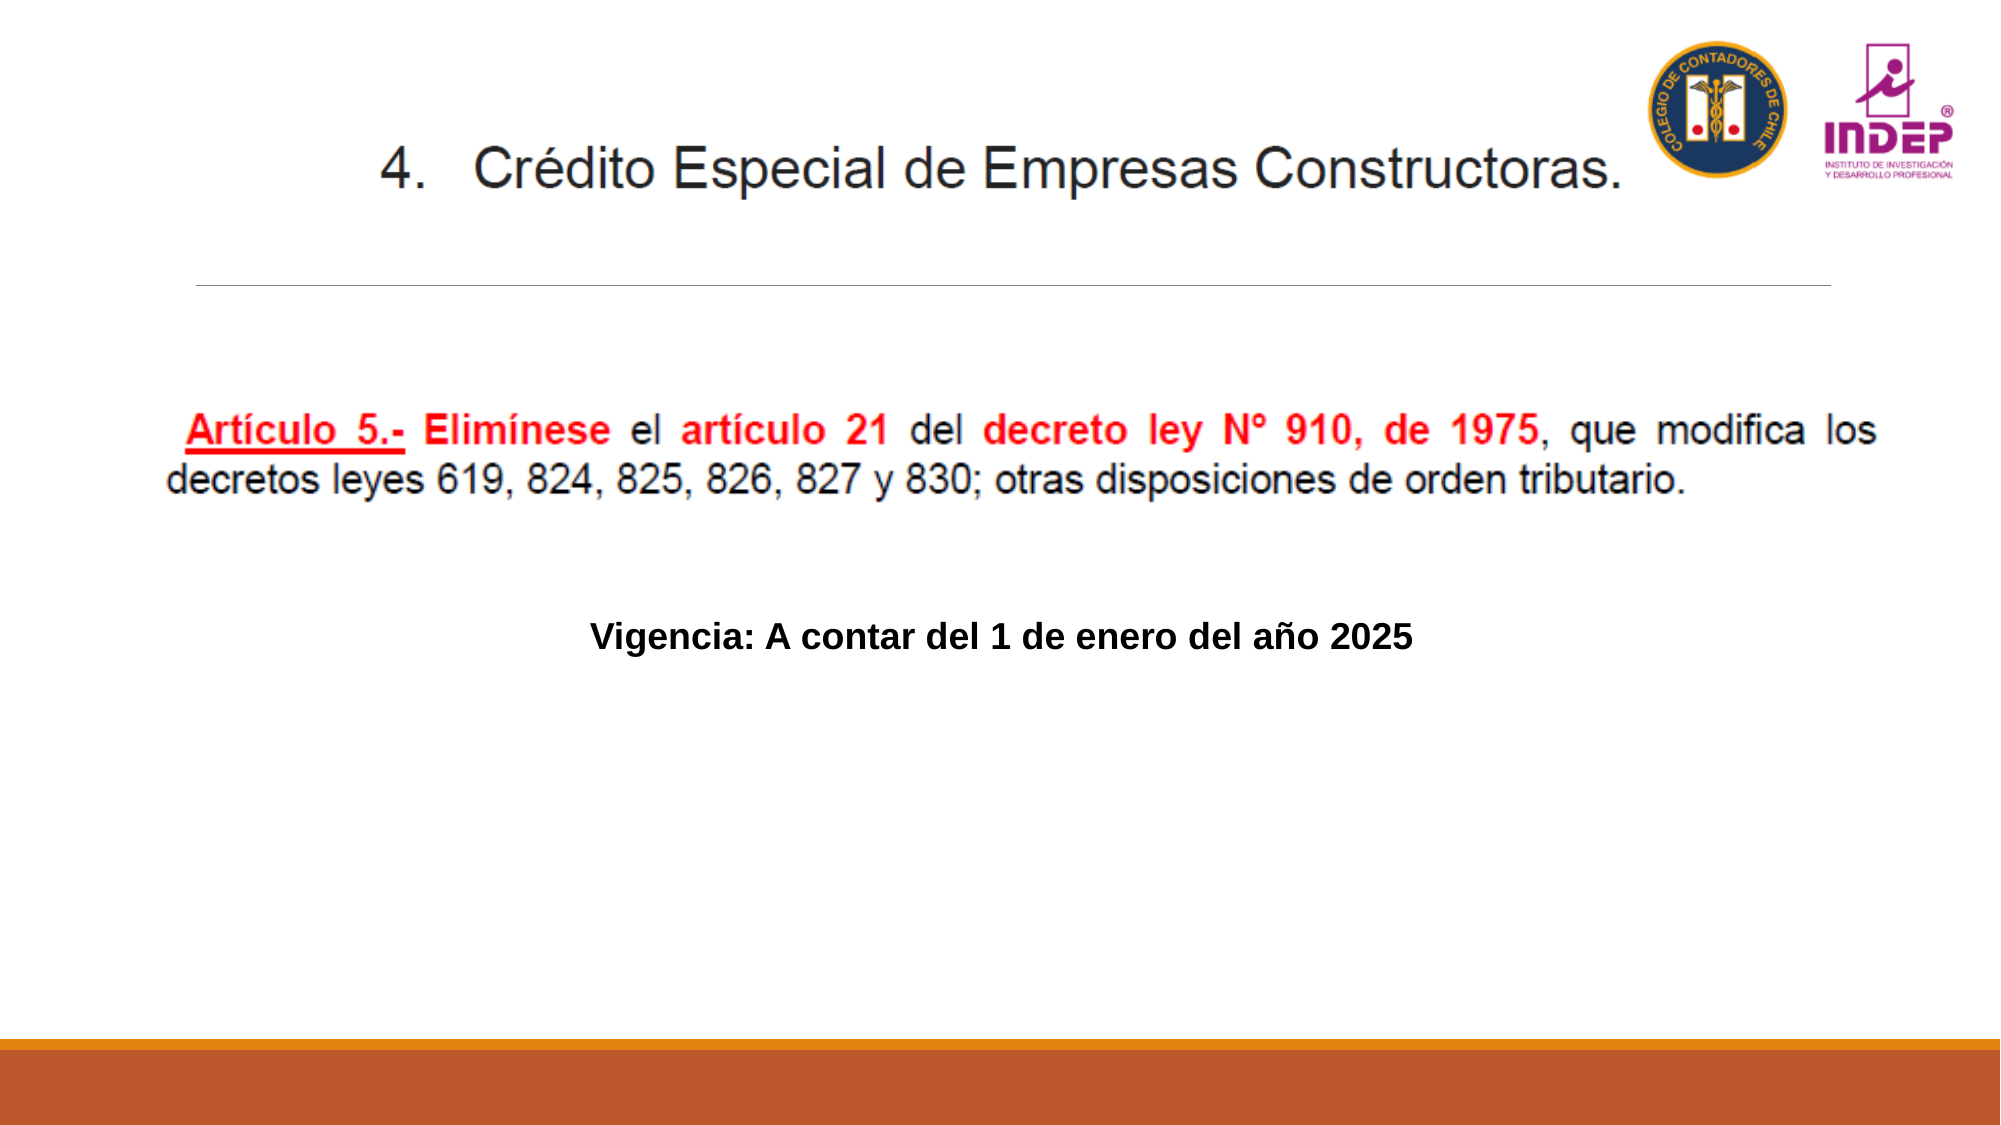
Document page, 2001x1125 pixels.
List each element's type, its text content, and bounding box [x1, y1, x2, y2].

picture [156, 387, 1905, 522]
text_box Vigencia: A contar del 1 de enero del año 2025 [574, 604, 1564, 665]
picture [371, 32, 1968, 215]
